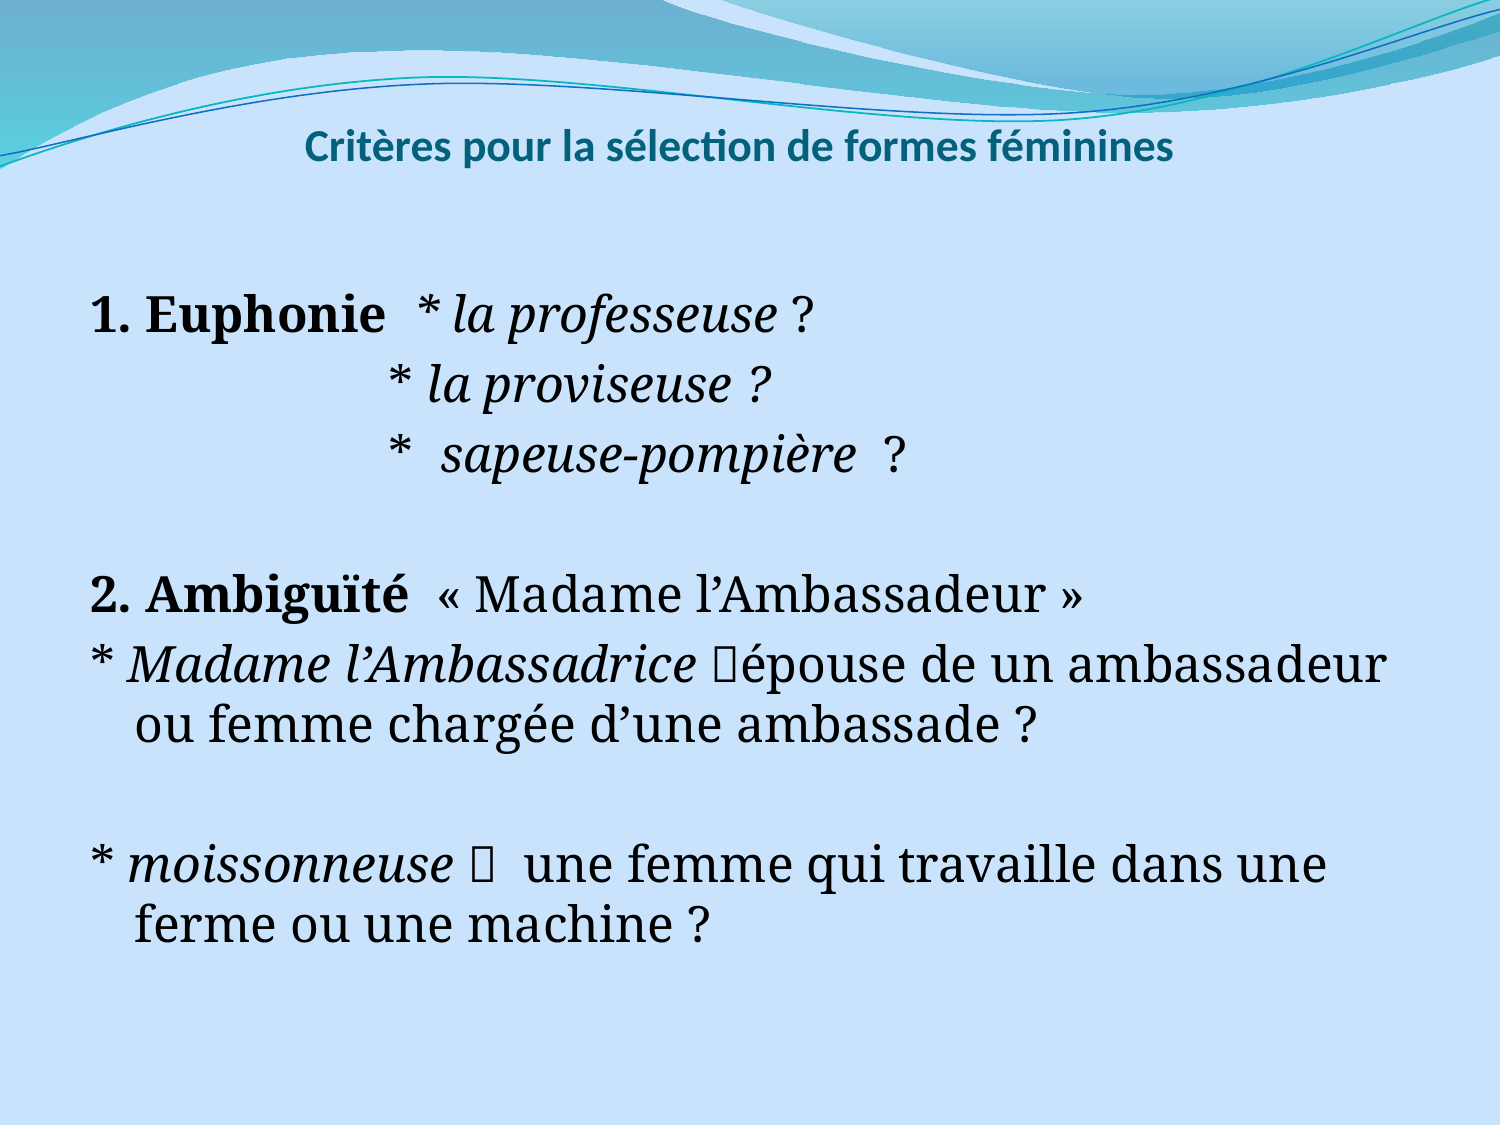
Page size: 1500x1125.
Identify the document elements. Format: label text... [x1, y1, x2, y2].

title Critères pour la sélection de formes féminines [74, 62, 1426, 226]
list 1. Euphonie * la professeuse ? * la proviseuse ? * sapeuse-pompière ? 2. Ambiguïté « Madame l’Ambassadeur » * Madame l’Ambassadrice épouse de un ambassadeur ou femme chargée d’une ambassade ? * moissonneuse  une femme qui travaille dans une ferme ou une machine ? [74, 274, 1426, 1063]
